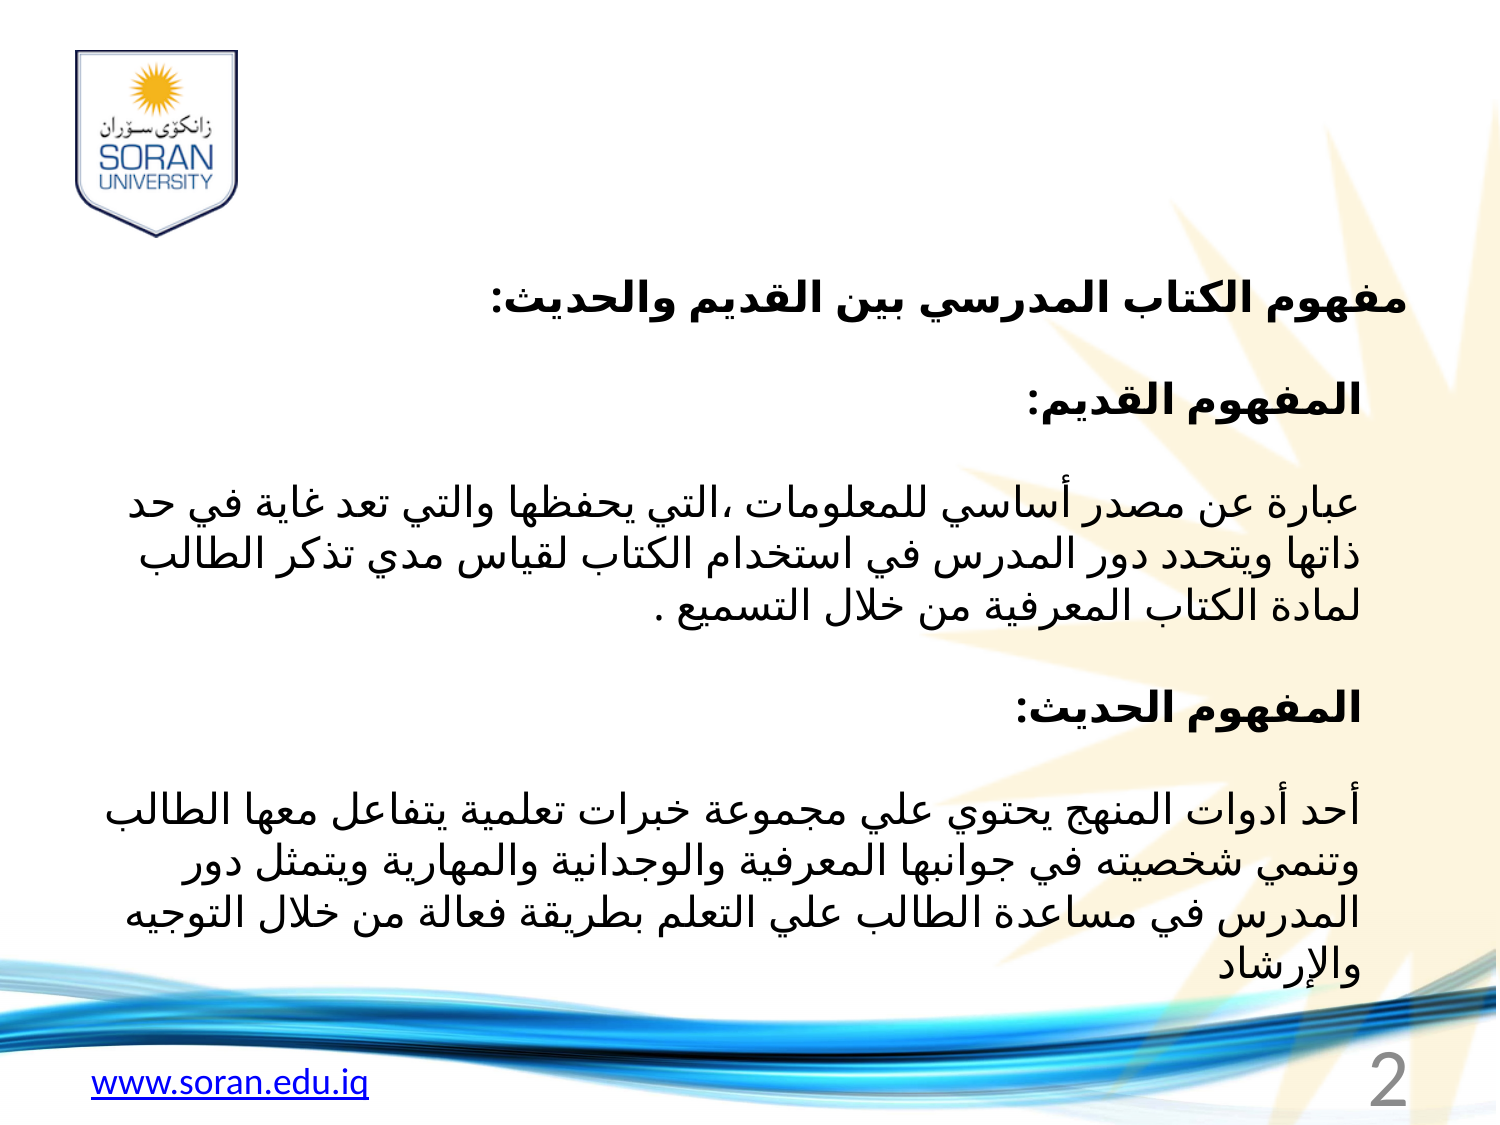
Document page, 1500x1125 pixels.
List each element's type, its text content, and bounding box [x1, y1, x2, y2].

list مفهوم الكتاب المدرسي بين القديم والحديث: المفهوم القديم: عبارة عن مصدر أساسي للمعلومات ،التي يحفظها والتي تعد غاية في حد ذاتها ويتحدد دور المدرس في استخدام الكتاب لقياس مدي تذكر الطالب لمادة الكتاب المعرفية من خلال التسميع . المفهوم الحديث: أحد أدوات المنهج يحتوي علي مجموعة خبرات تعلمية يتفاعل معها الطالب وتنمي شخصيته في جوانبها المعرفية والوجدانية والمهارية ويتمثل دور المدرس في مساعدة الطالب علي التعلم بطريقة فعالة من خلال التوجيه والإرشاد [75, 262, 1425, 1005]
picture [0, 99, 1500, 1125]
slide_number 2 [1074, 1042, 1425, 1103]
picture [75, 50, 238, 238]
